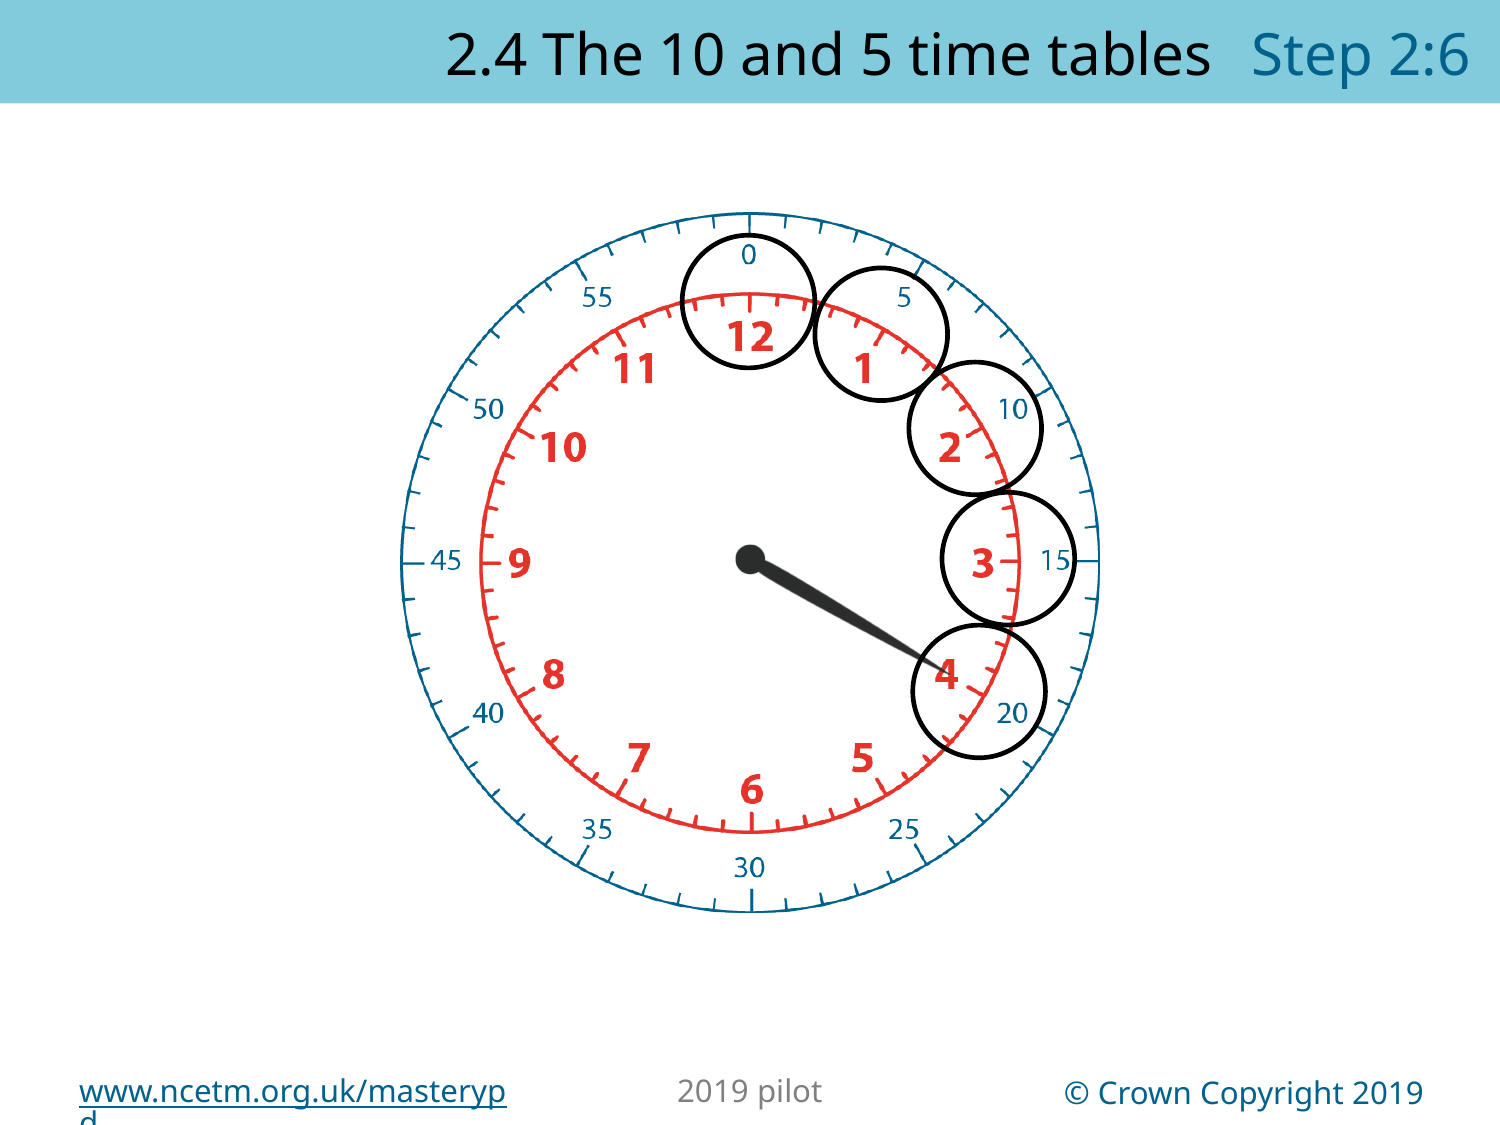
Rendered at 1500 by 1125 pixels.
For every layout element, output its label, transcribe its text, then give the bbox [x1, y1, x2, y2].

picture [404, 216, 1097, 911]
picture [400, 212, 724, 537]
picture [400, 590, 712, 913]
picture [789, 601, 1100, 913]
picture [777, 212, 1100, 526]
list 2.4 The 10 and 5 time tables Step 2:6 [0, 0, 1500, 104]
